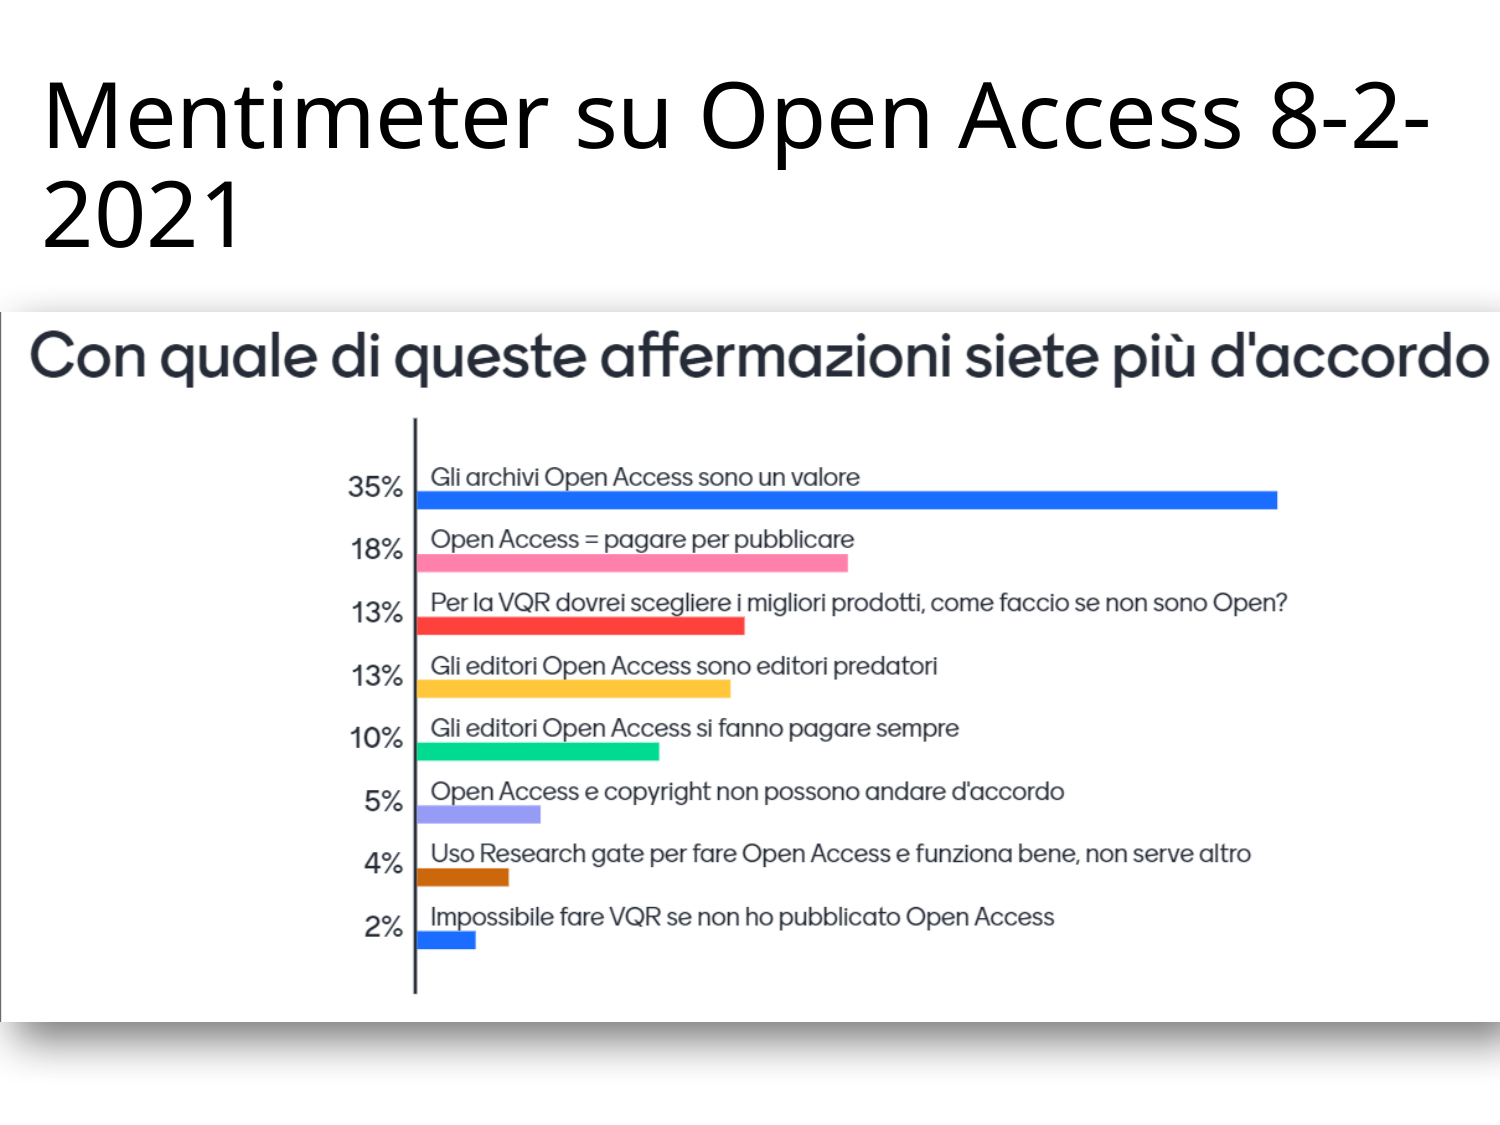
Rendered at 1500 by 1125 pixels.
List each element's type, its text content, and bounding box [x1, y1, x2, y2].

picture [0, 312, 1500, 1022]
title Mentimeter su Open Access 8-2-2021 [26, 59, 1483, 278]
